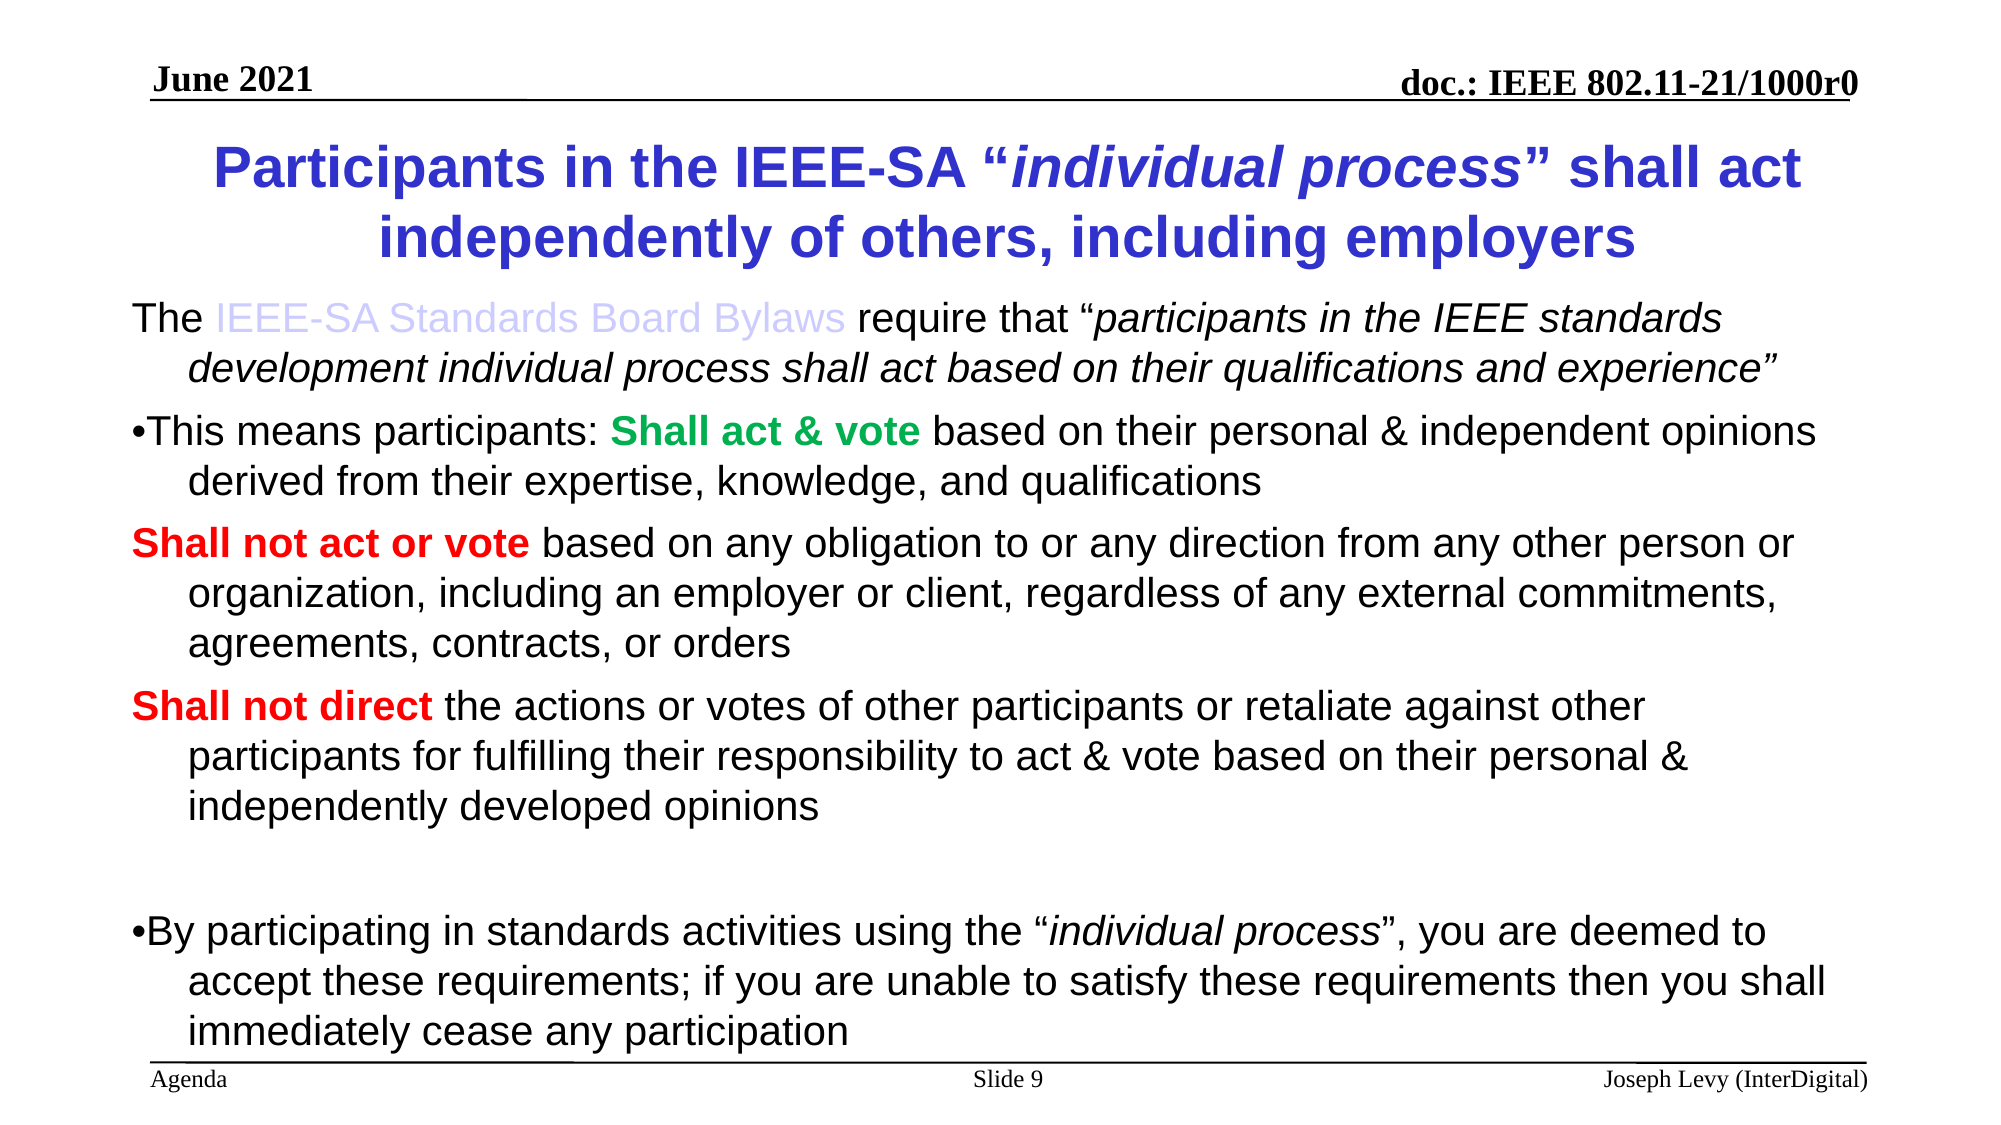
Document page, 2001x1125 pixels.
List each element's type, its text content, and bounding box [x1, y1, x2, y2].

title Participants in the IEEE-SA “individual process” shall act independently of others, including employers [158, 113, 1859, 283]
slide_number Slide 9 [950, 1061, 1067, 1123]
list The IEEE-SA Standards Board Bylaws require that “participants in the IEEE standards development individual process shall act based on their qualifications and experience” •This means participants: Shall act & vote based on their personal & independent opinions derived from their expertise, knowledge, and qualifications Shall not act or vote based on any obligation to or any direction from any other person or organization, including an employer or client, regardless of any external commitments, agreements, contracts, or orders Shall not direct the actions or votes of other participants or retaliate against other participants for fulfilling their responsibility to act & vote based on their personal & independently developed opinions •By participating in standards activities using the “individual process”, you are deemed to accept these requirements; if you are unable to satisfy these requirements then you shall immediately cease any participation [116, 283, 1883, 1092]
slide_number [152, 54, 563, 100]
footer Joseph Levy (InterDigital) [1171, 1061, 1869, 1093]
